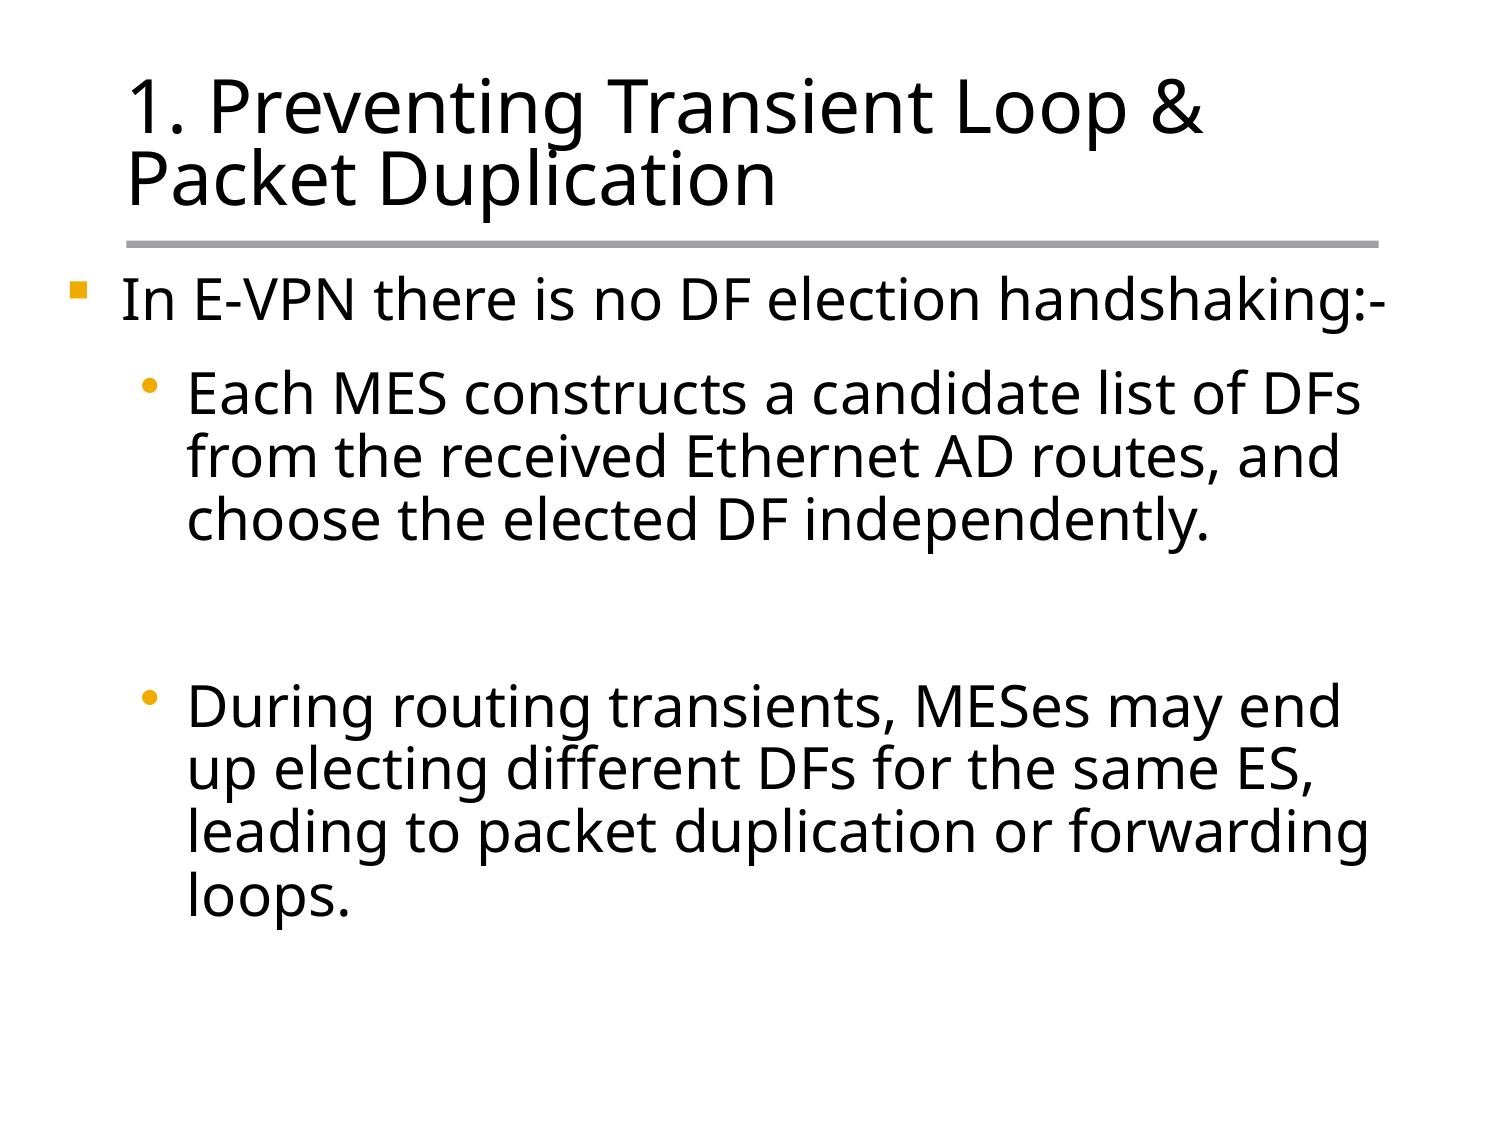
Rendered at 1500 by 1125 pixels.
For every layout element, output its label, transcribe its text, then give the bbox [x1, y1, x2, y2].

title 1. Preventing Transient Loop & Packet Duplication [109, 97, 1411, 228]
list In E-VPN there is no DF election handshaking:- Each MES constructs a candidate list of DFs from the received Ethernet AD routes, and choose the elected DF independently. During routing transients, MESes may end up electing different DFs for the same ES, leading to packet duplication or forwarding loops. [49, 262, 1426, 976]
